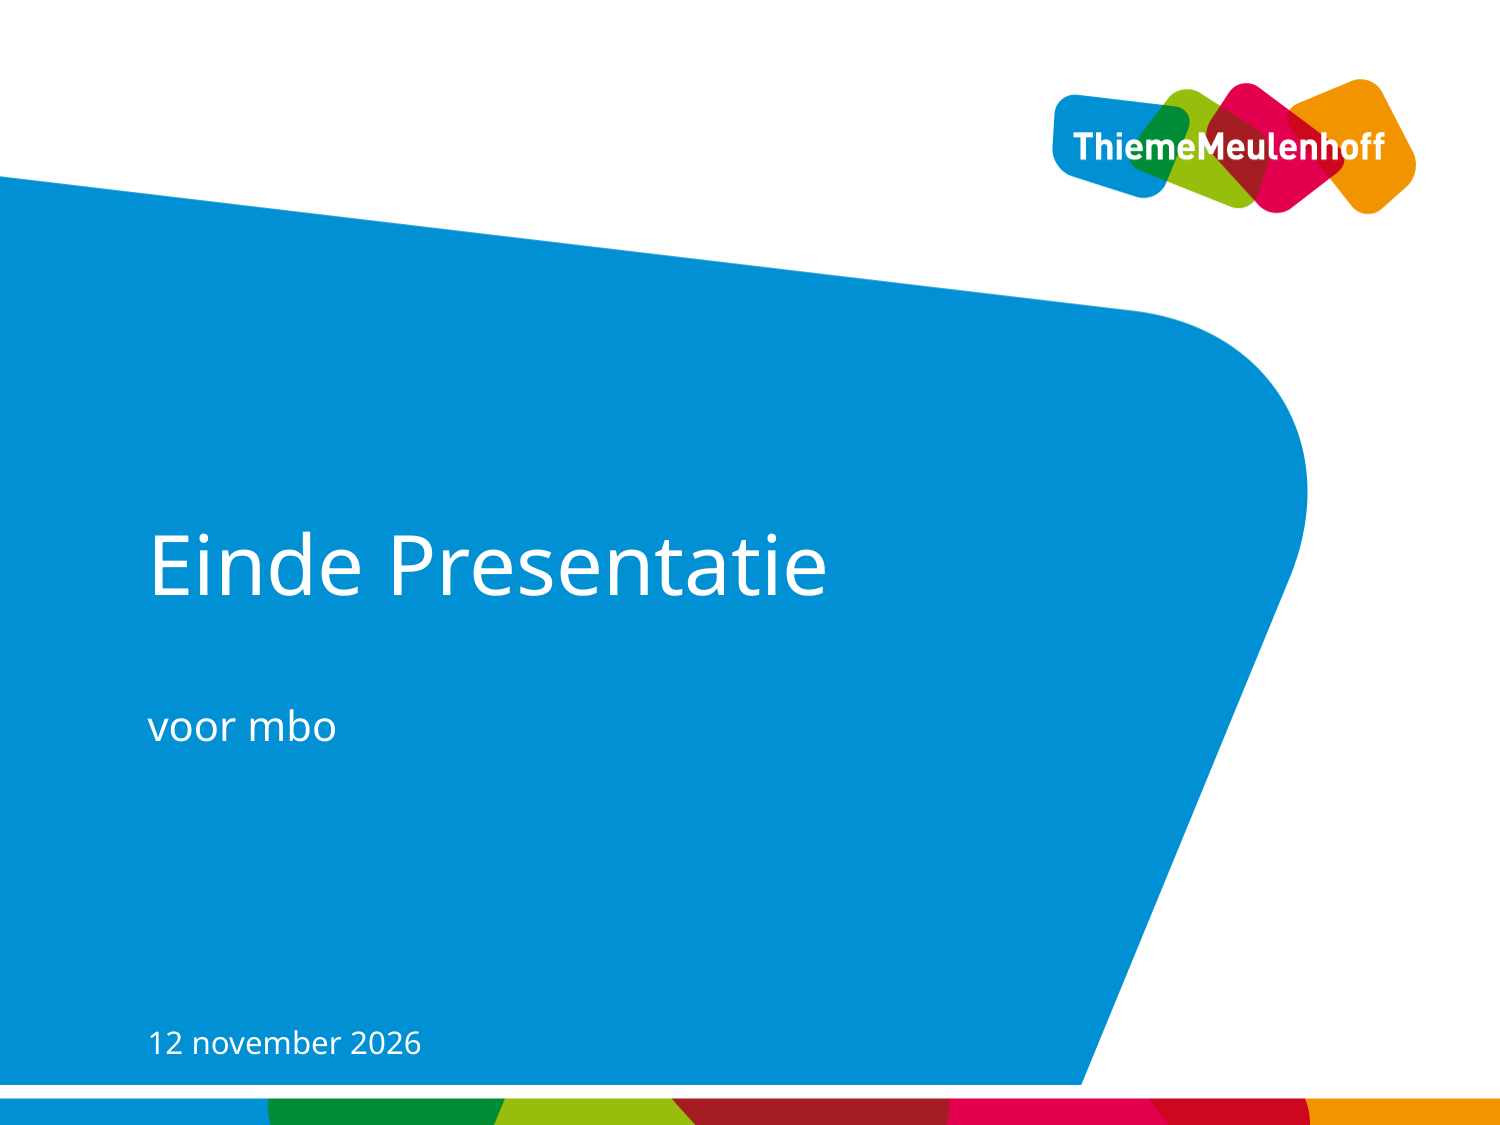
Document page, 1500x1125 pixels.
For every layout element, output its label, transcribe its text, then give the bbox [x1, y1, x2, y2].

slide_number 1 maart 2015 [147, 1023, 1086, 1075]
title Einde Presentatie [147, 365, 1242, 613]
picture [0, 0, 1500, 1125]
subtitle voor mbo [147, 699, 1086, 988]
